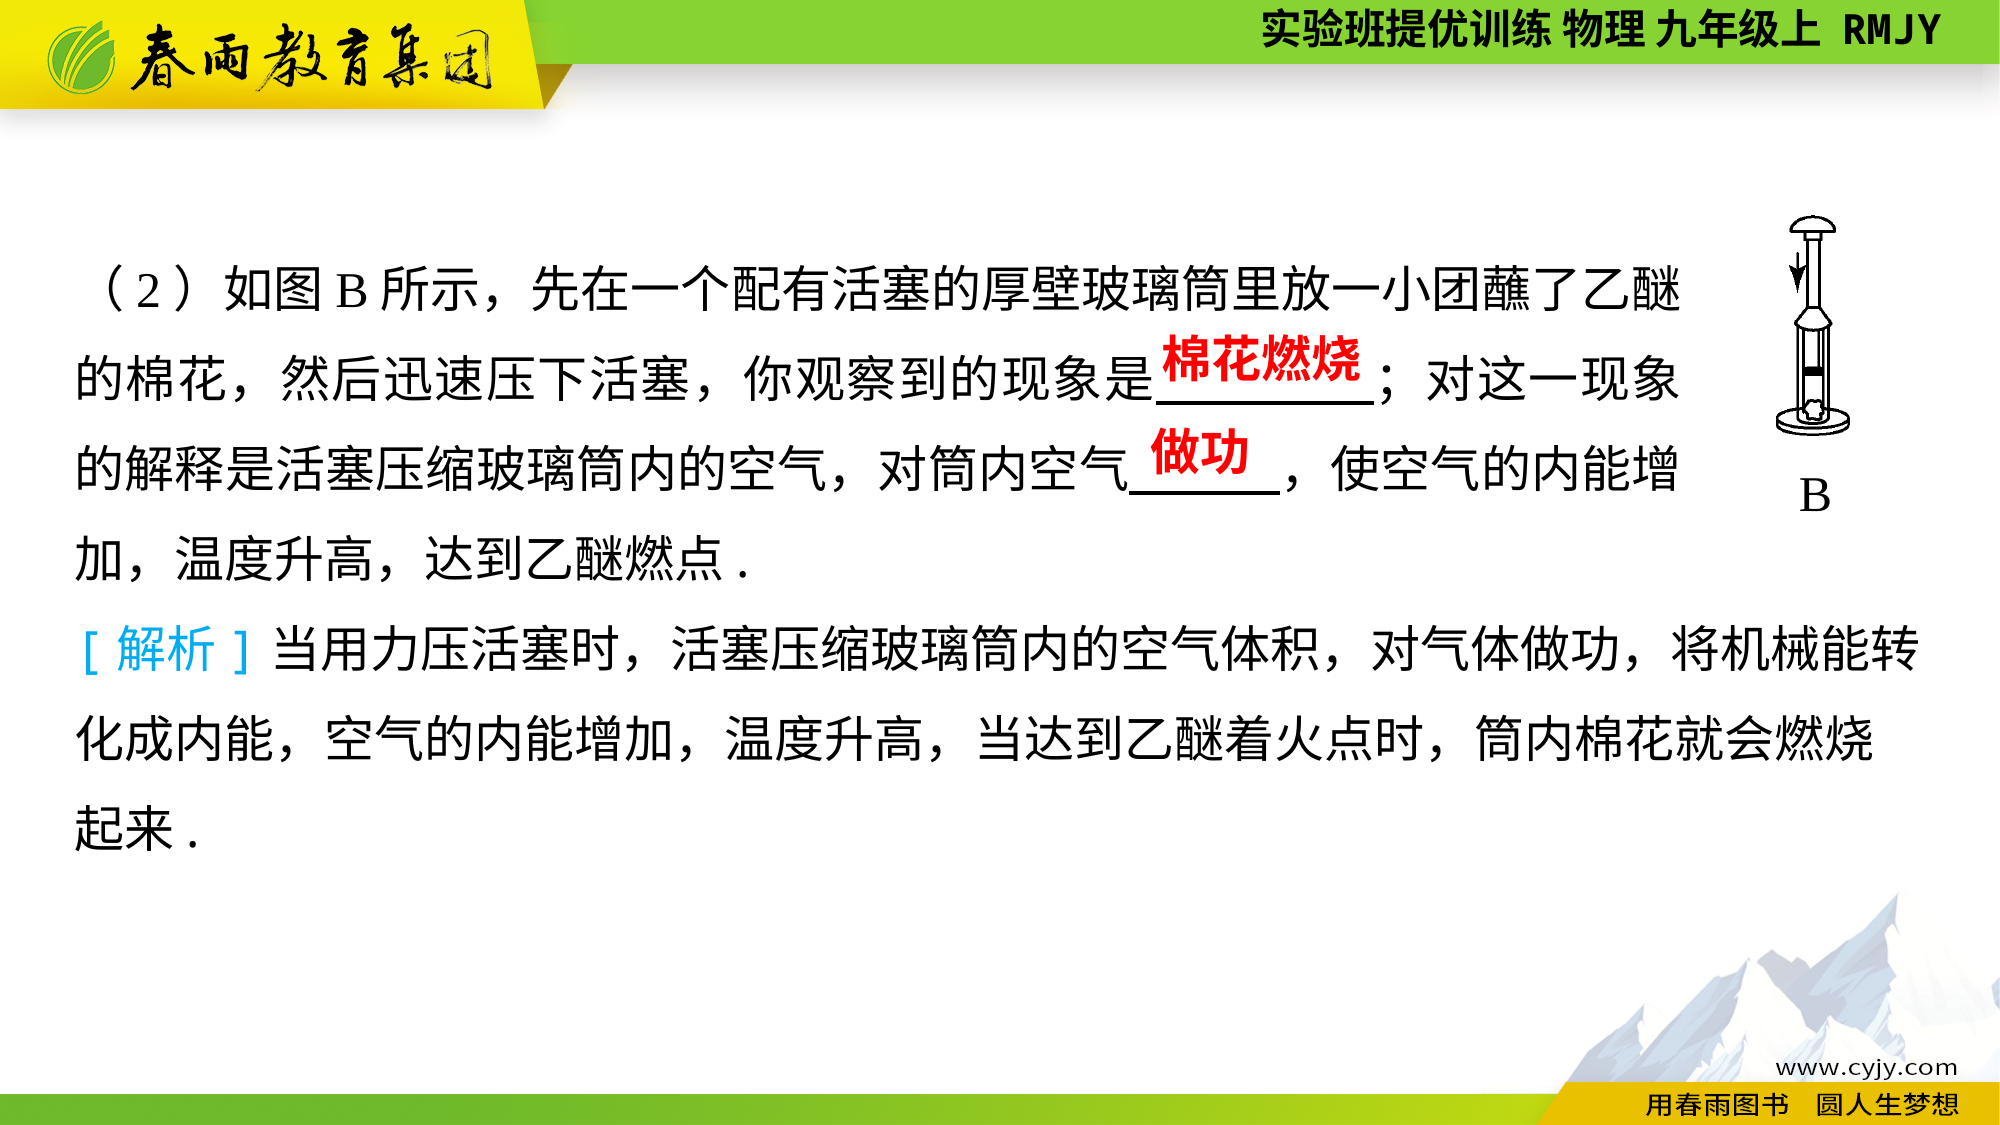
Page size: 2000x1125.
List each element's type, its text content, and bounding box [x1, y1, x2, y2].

text_box B [1784, 444, 1848, 530]
text_box 棉花燃烧 [1146, 320, 1377, 395]
text_box 做功 [1136, 412, 1266, 488]
picture [0, 0, 2000, 1125]
list （2）如图B所示，先在一个配有活塞的厚壁玻璃筒里放一小团蘸了乙醚的棉花，然后迅速压下活塞，你观察到的现象是 ；对这一现象的解释是活塞压缩玻璃筒内的空气，对筒内空气 ，使空气的内能增加，温度升高，达到乙醚燃点. [59, 219, 1697, 580]
text_box [解析]当用力压活塞时，活塞压缩玻璃筒内的空气体积，对气体做功，将机械能转化成内能，空气的内能增加，温度升高，当达到乙醚着火点时，筒内棉花就会燃烧 起来. [59, 580, 1944, 866]
